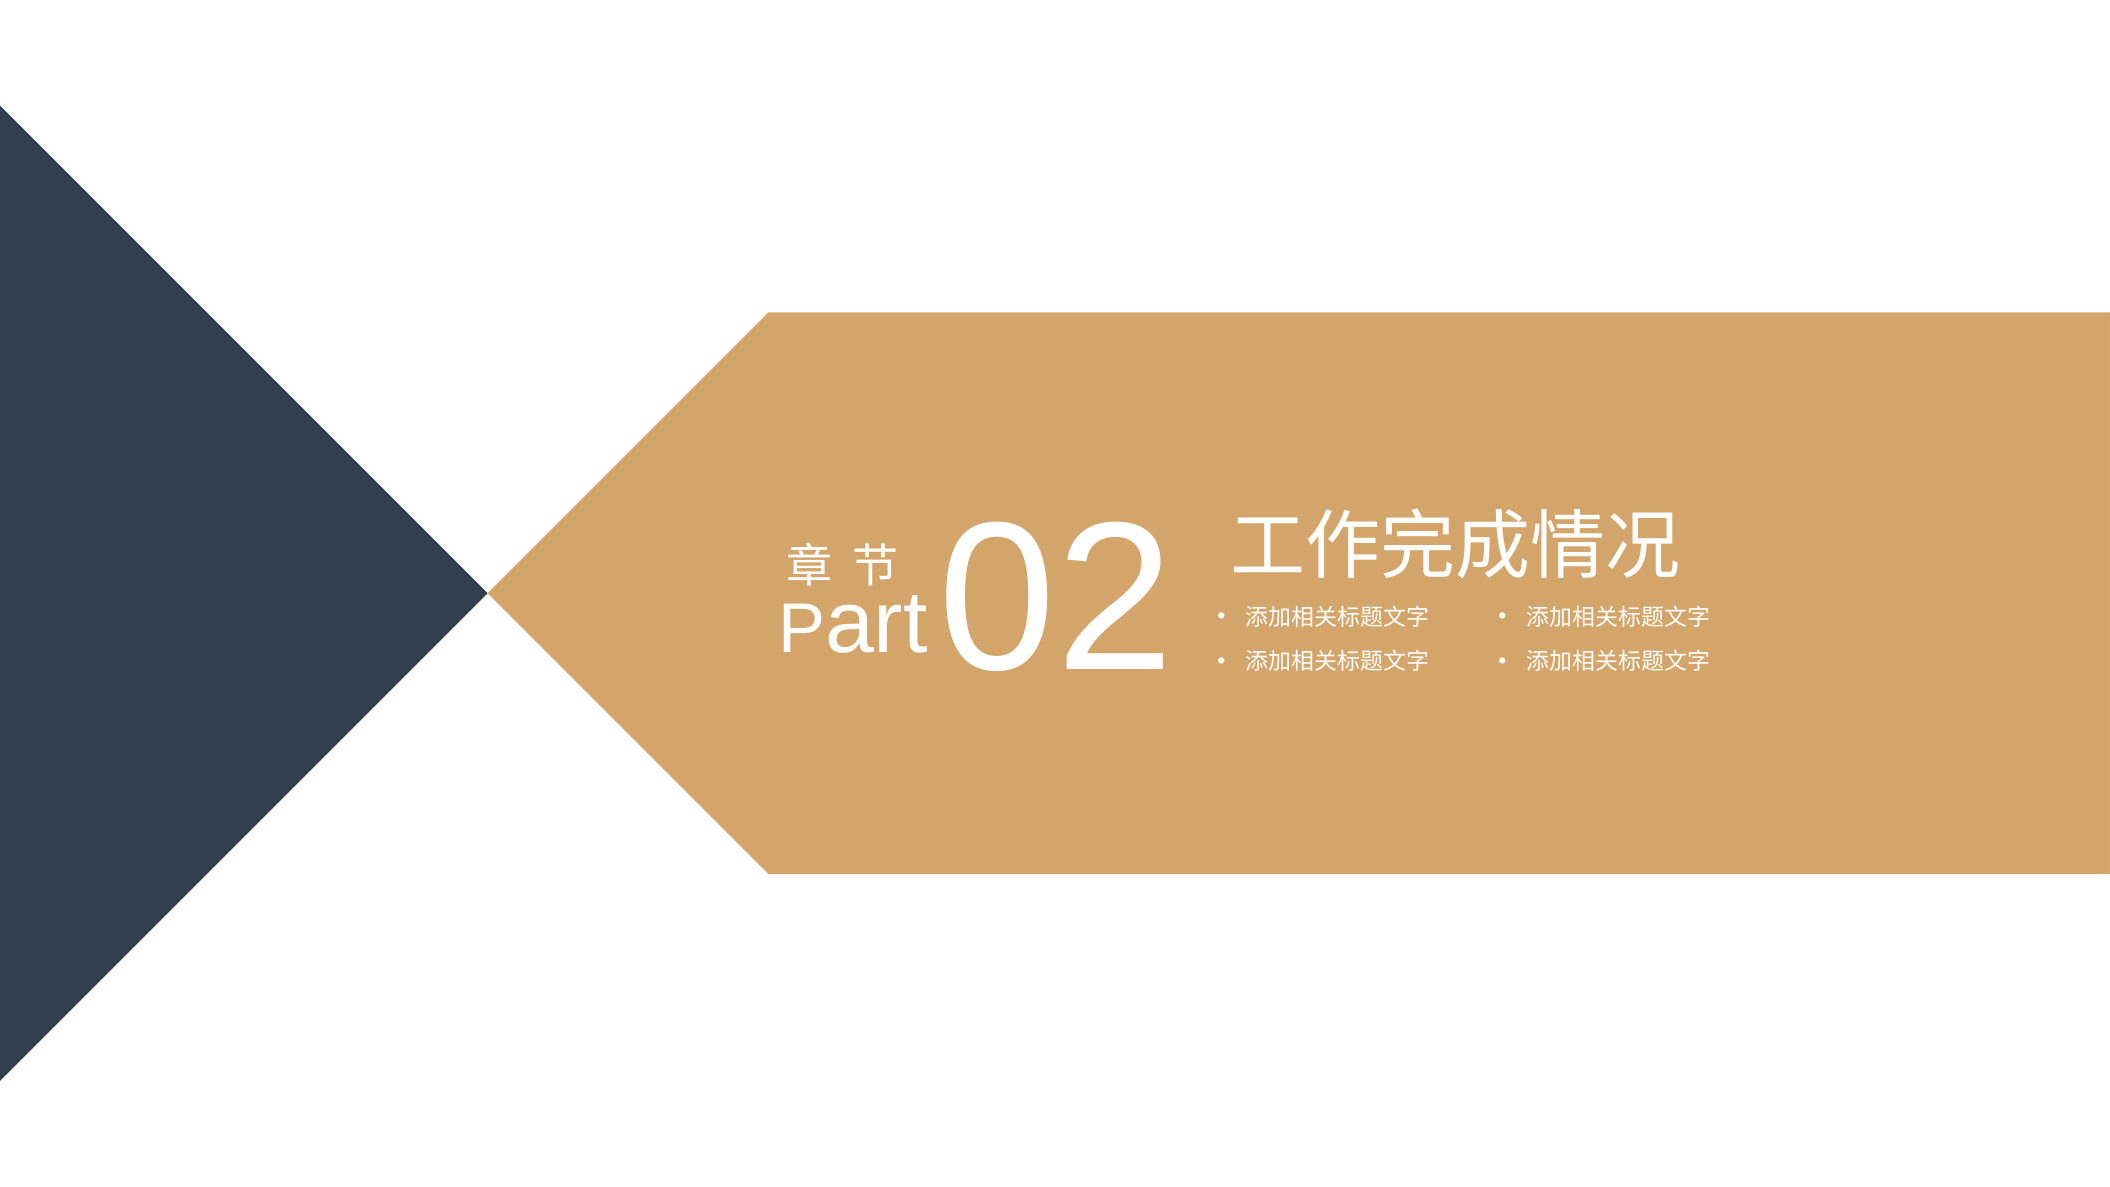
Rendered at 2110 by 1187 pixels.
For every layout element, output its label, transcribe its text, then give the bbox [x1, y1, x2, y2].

text_box 添加相关标题文字 [1483, 639, 1726, 682]
text_box 添加相关标题文字 [1202, 594, 1445, 638]
text_box Part [778, 564, 928, 671]
text_box 工作完成情况 [1194, 497, 1717, 588]
text_box 添加相关标题文字 [1202, 639, 1445, 682]
text_box [0, 104, 490, 1083]
text_box 章 节 [786, 536, 900, 593]
text_box 添加相关标题文字 [1483, 594, 1726, 638]
text_box 02 [938, 458, 1174, 712]
text_box [488, 311, 2110, 876]
